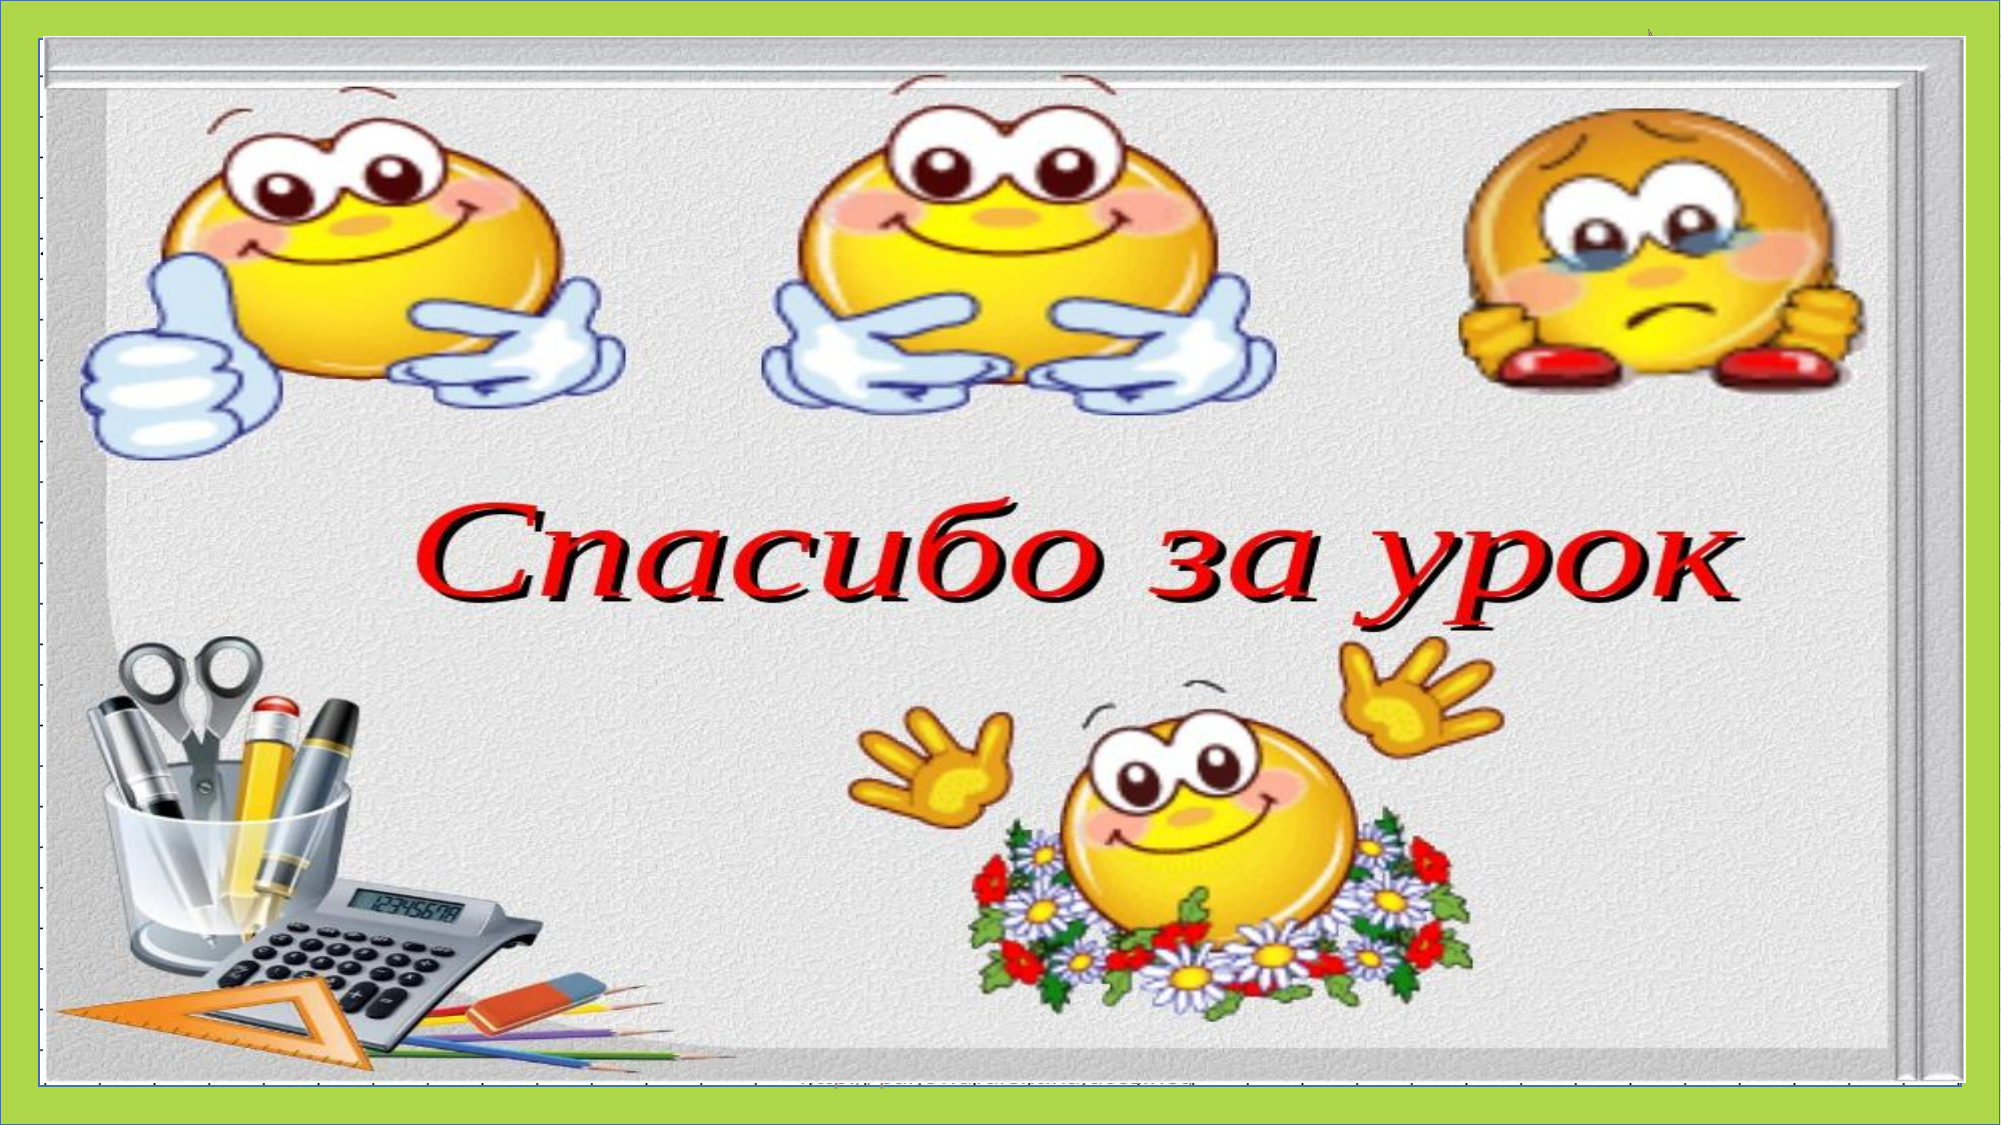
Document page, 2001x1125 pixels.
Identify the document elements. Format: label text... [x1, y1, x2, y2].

footer http://panowavalentina.ucoz.net/ [662, 1083, 1338, 1103]
picture [0, 29, 1966, 1085]
